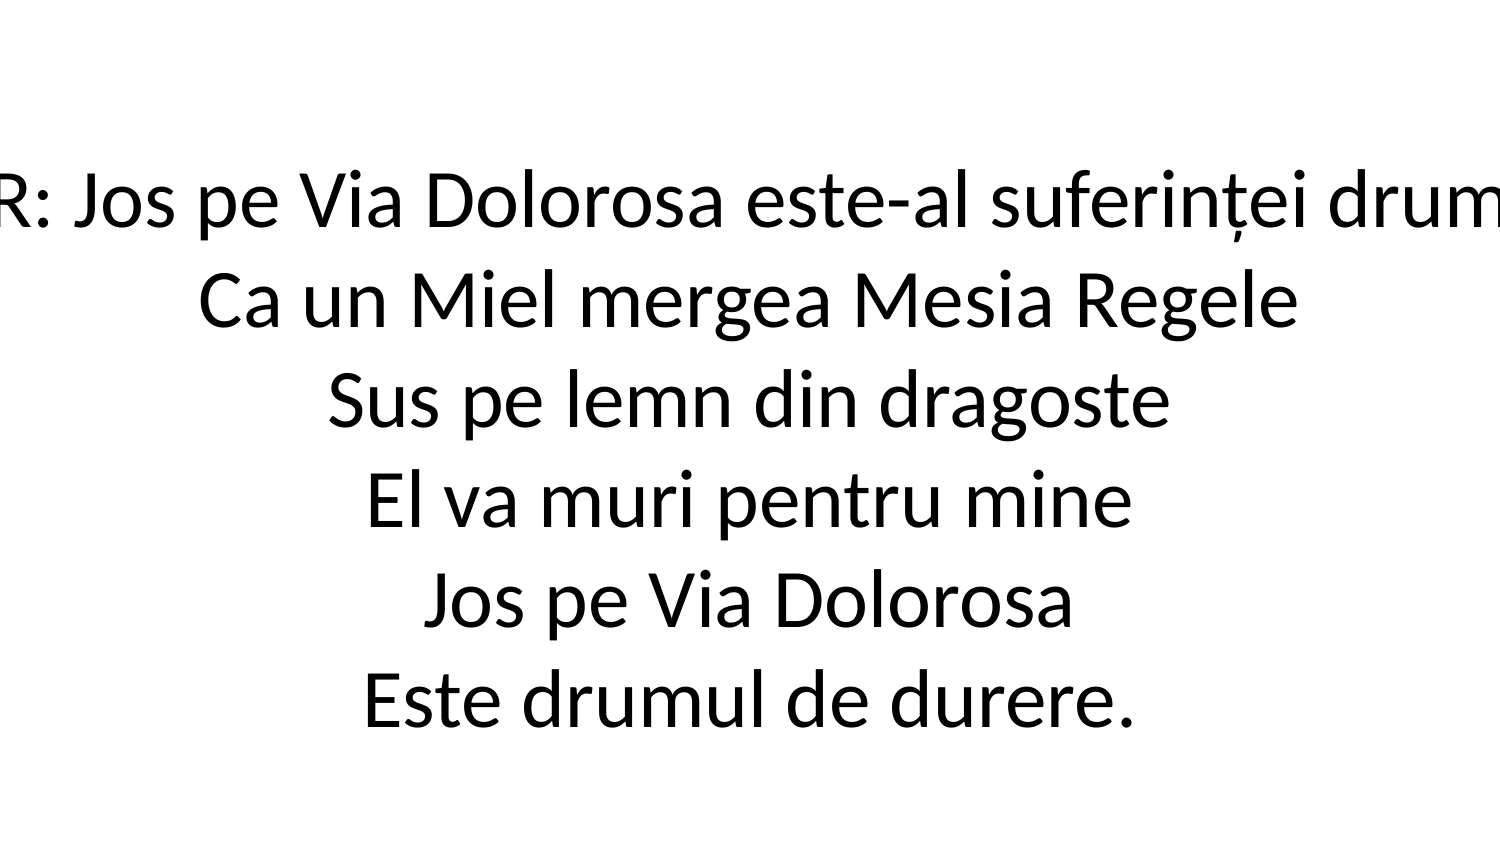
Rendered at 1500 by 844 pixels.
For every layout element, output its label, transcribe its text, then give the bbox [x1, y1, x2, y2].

text_box R: Jos pe Via Dolorosa este-al suferinței drum Ca un Miel mergea Mesia Regele Sus pe lemn din dragoste El va muri pentru mine Jos pe Via Dolorosa Este drumul de durere. [0, 92, 1500, 752]
